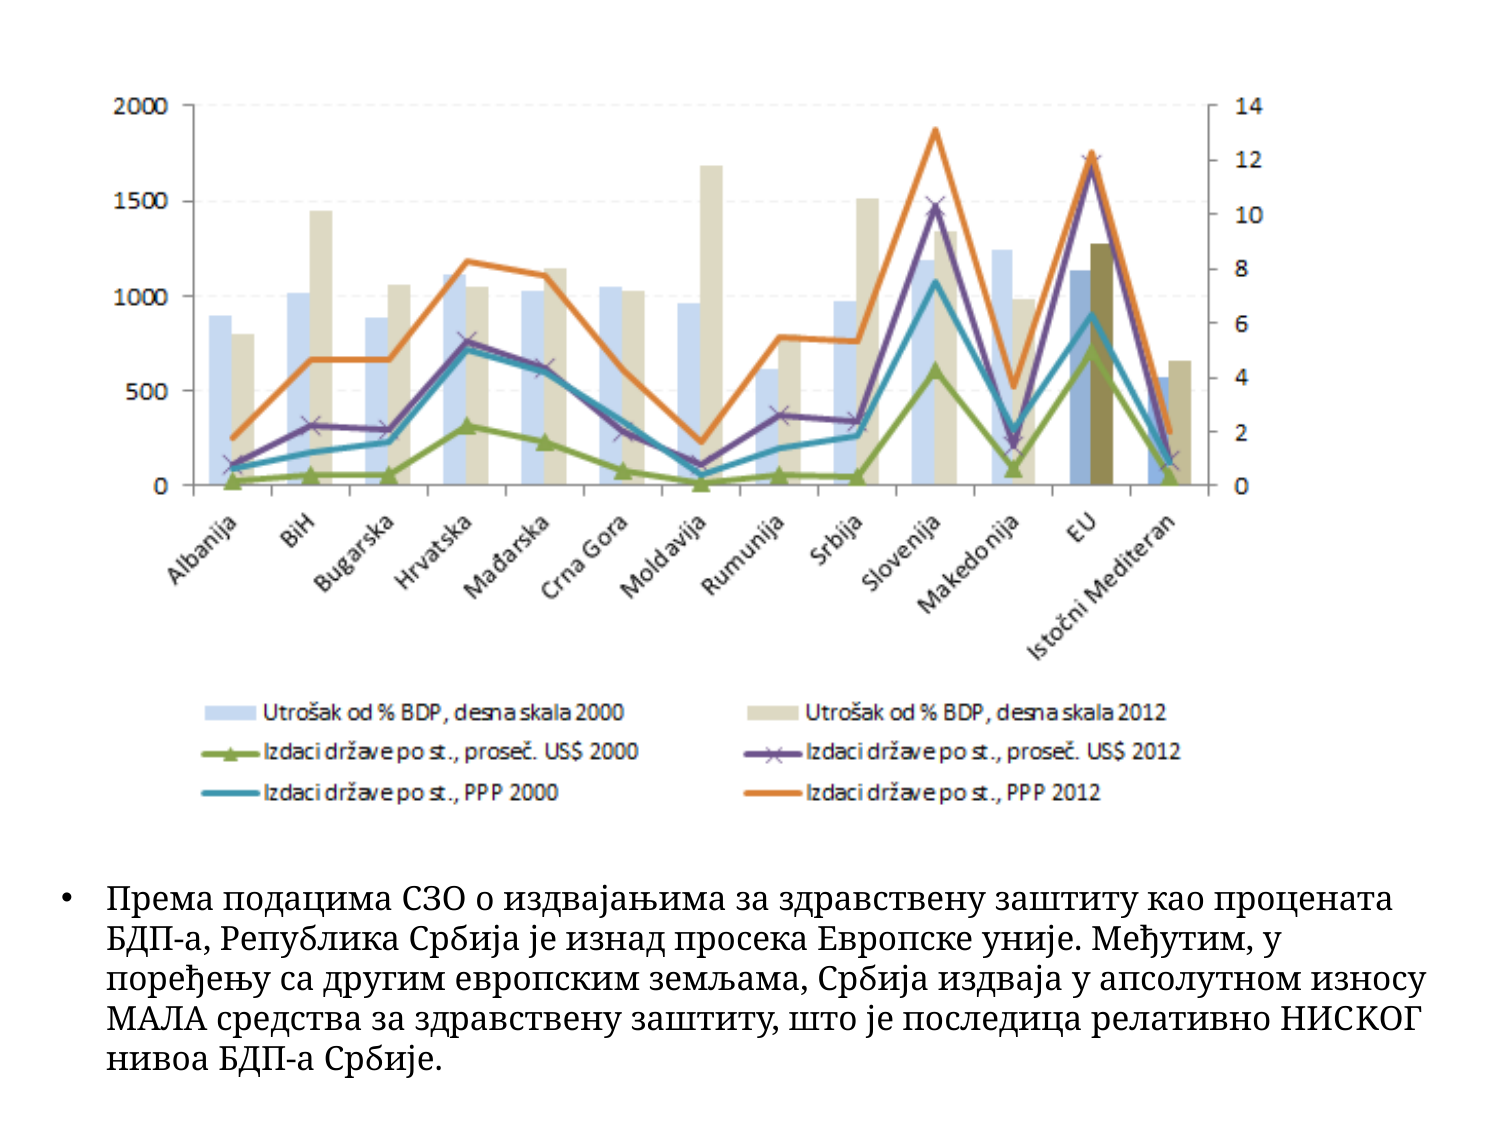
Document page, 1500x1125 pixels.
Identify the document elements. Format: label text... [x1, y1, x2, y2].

picture [76, 48, 1431, 844]
list Према подацима СЗО о издвајањима за здравствену заштиту као процената БДП-а, Република Србија је изнад просека Европске уније. Међутим, у поређењу са другим европским земљама, Србија издваја у апсолутном износу МАЛА средства за здравствену заштиту, што је последица релативно НИСKОГ нивоа БДП-а Србије. [45, 869, 1471, 1091]
